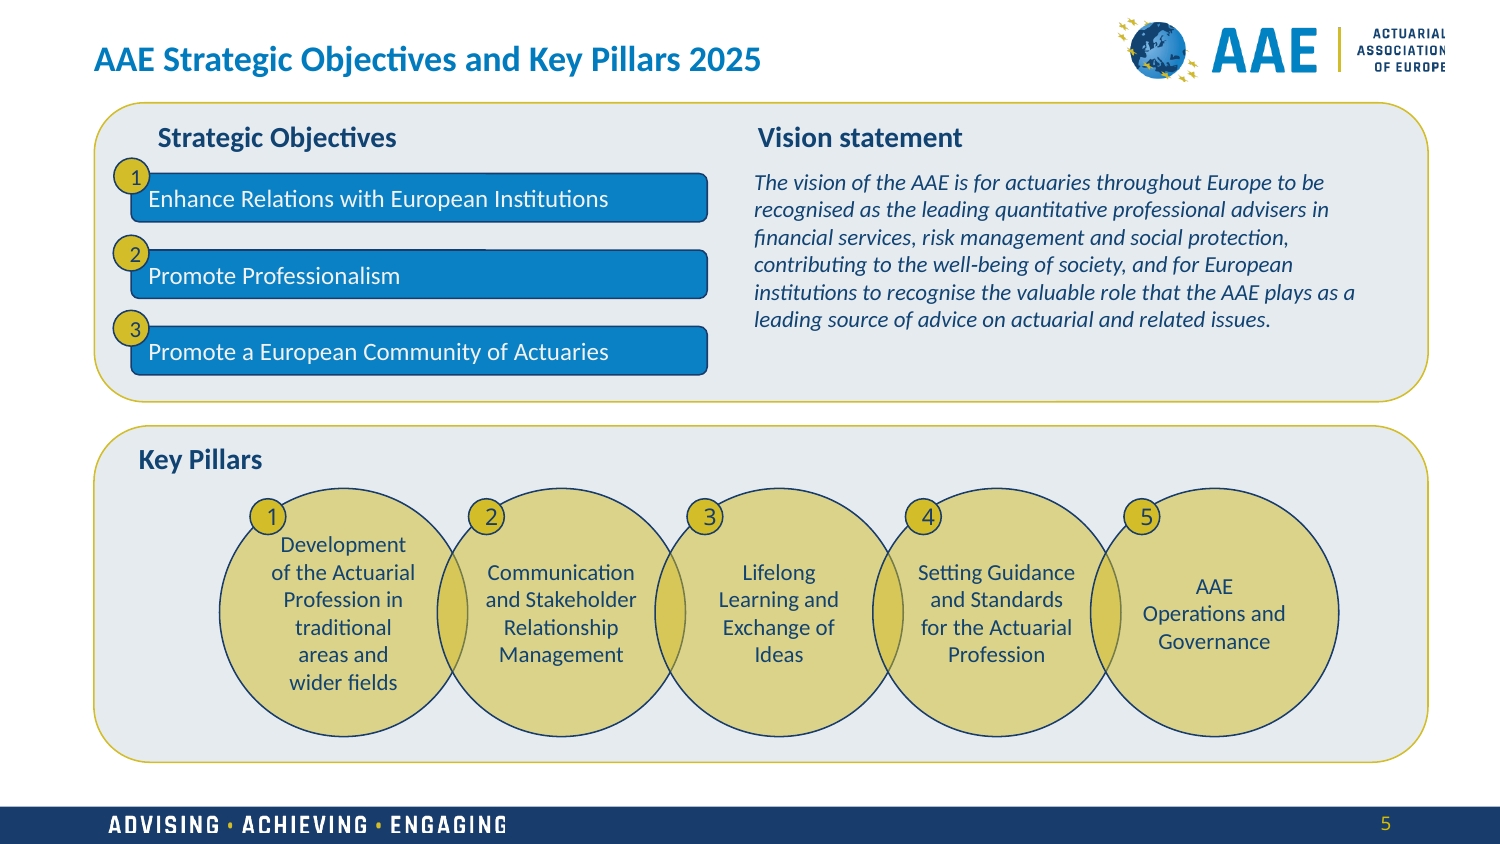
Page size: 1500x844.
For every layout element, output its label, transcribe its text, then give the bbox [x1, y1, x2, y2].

text_box 1 [249, 498, 286, 535]
text_box [94, 102, 1429, 402]
text_box Enhance Relations with European Institutions [131, 173, 708, 222]
text_box Setting Guidance and Standards for the Actuarial Profession [872, 488, 1106, 737]
text_box 4 [905, 498, 942, 535]
text_box Lifelong Learning and Exchange of Ideas [655, 488, 888, 737]
text_box Promote Professionalism [131, 249, 708, 299]
text_box 1 [113, 158, 150, 194]
text_box Promote a European Community of Actuaries [131, 326, 708, 375]
text_box 3 [686, 498, 723, 535]
text_box [93, 425, 1429, 763]
text_box AAE Operations and Governance [1090, 488, 1339, 737]
text_box 5 [1123, 498, 1160, 535]
text_box Key Pillars [124, 433, 284, 483]
text_box Development of the Actuarial Profession in traditional areas and wider fields [219, 488, 452, 737]
text_box The vision of the AAE is for actuaries throughout Europe to be recognised as the leading quantitative professional advisers in financial services, risk management and social protection, contributing to the well‐being of society, and for European institutions to recognise the valuable role that the AAE plays as a leading source of advice on actuarial and related issues. [724, 160, 1406, 340]
text_box 2 [468, 498, 505, 535]
slide_number 5 [1102, 809, 1392, 842]
text_box Strategic Objectives Vision statement [143, 110, 979, 161]
text_box Communication and Stakeholder Relationship Management [437, 488, 670, 737]
text_box 3 [113, 310, 150, 347]
text_box 2 [113, 235, 150, 272]
text_box AAE Strategic Objectives and Key Pillars 2025 [93, 35, 1232, 99]
